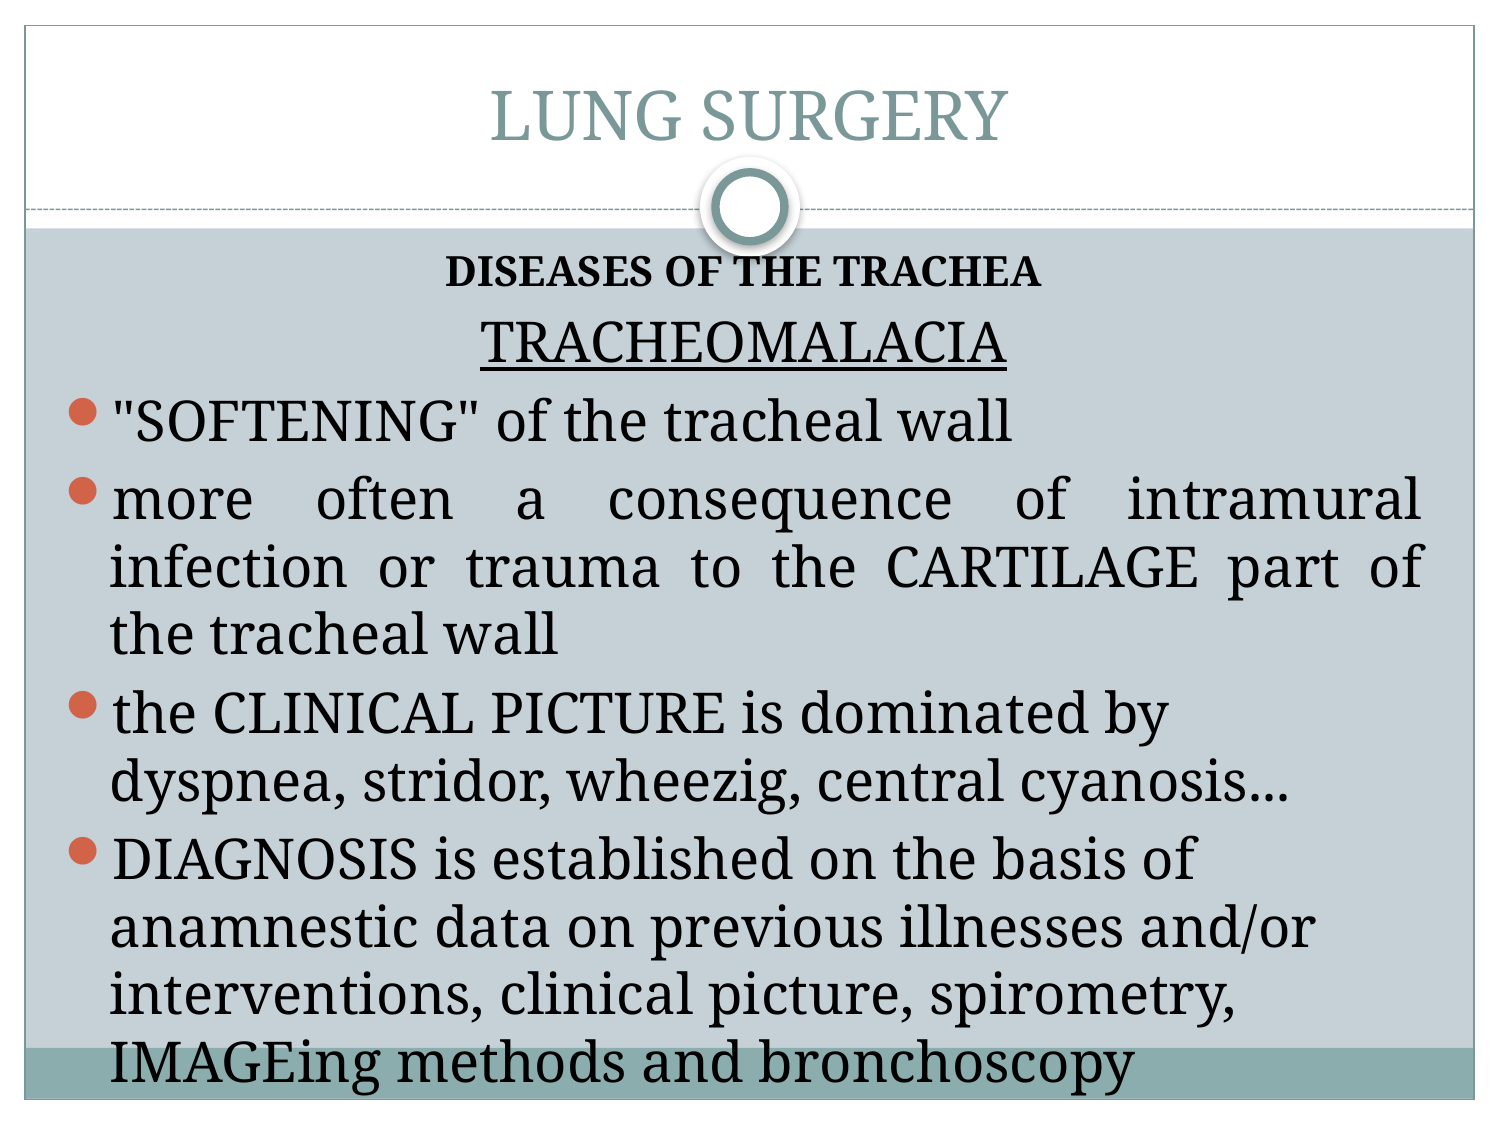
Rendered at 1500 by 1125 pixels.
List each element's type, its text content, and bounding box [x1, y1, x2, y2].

title LUNG SURGERY [49, 37, 1450, 162]
list DISEASES OF THE TRACHEA TRACHEOMALACIA "SOFTENING" of the tracheal wall more often a consequence of intramural infection or trauma to the CARTILAGE part of the tracheal wall the CLINICAL PICTURE is dominated by dyspnea, stridor, wheezig, central cyanosis... DIAGNOSIS is established on the basis of anamnestic data on previous illnesses and/or interventions, clinical picture, spirometry, IMAGEing methods and bronchoscopy [50, 237, 1438, 1125]
